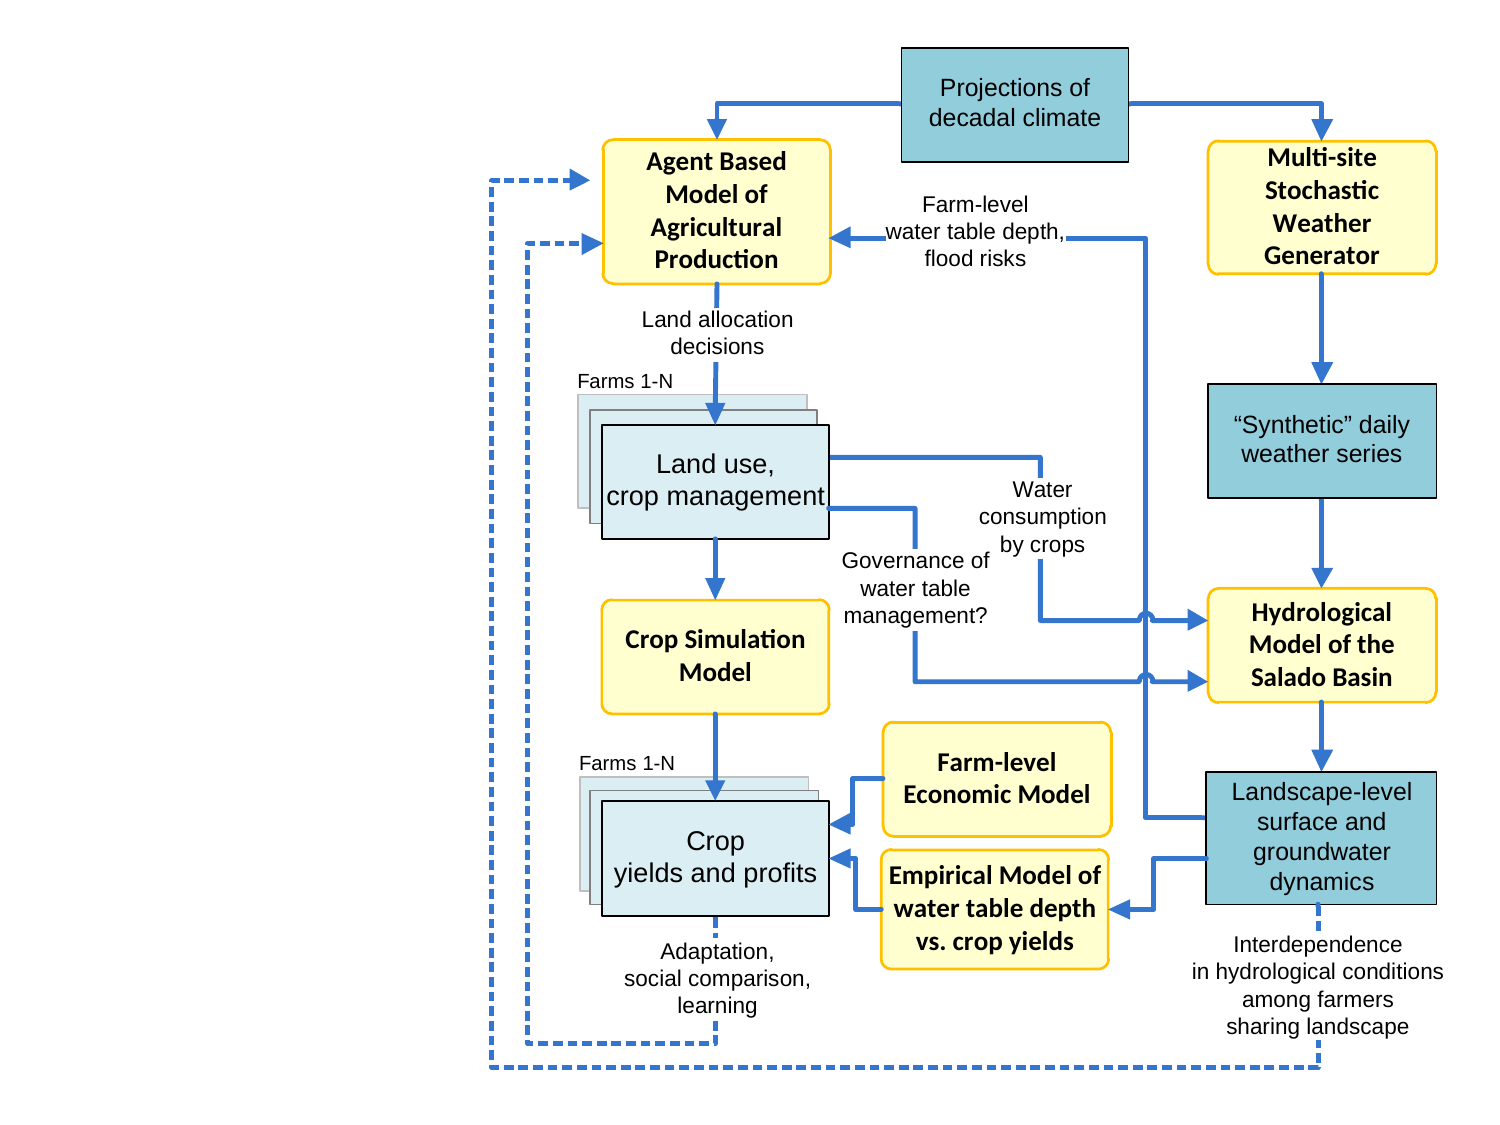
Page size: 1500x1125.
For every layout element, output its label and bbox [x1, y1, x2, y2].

text_box [466, 42, 1460, 1094]
